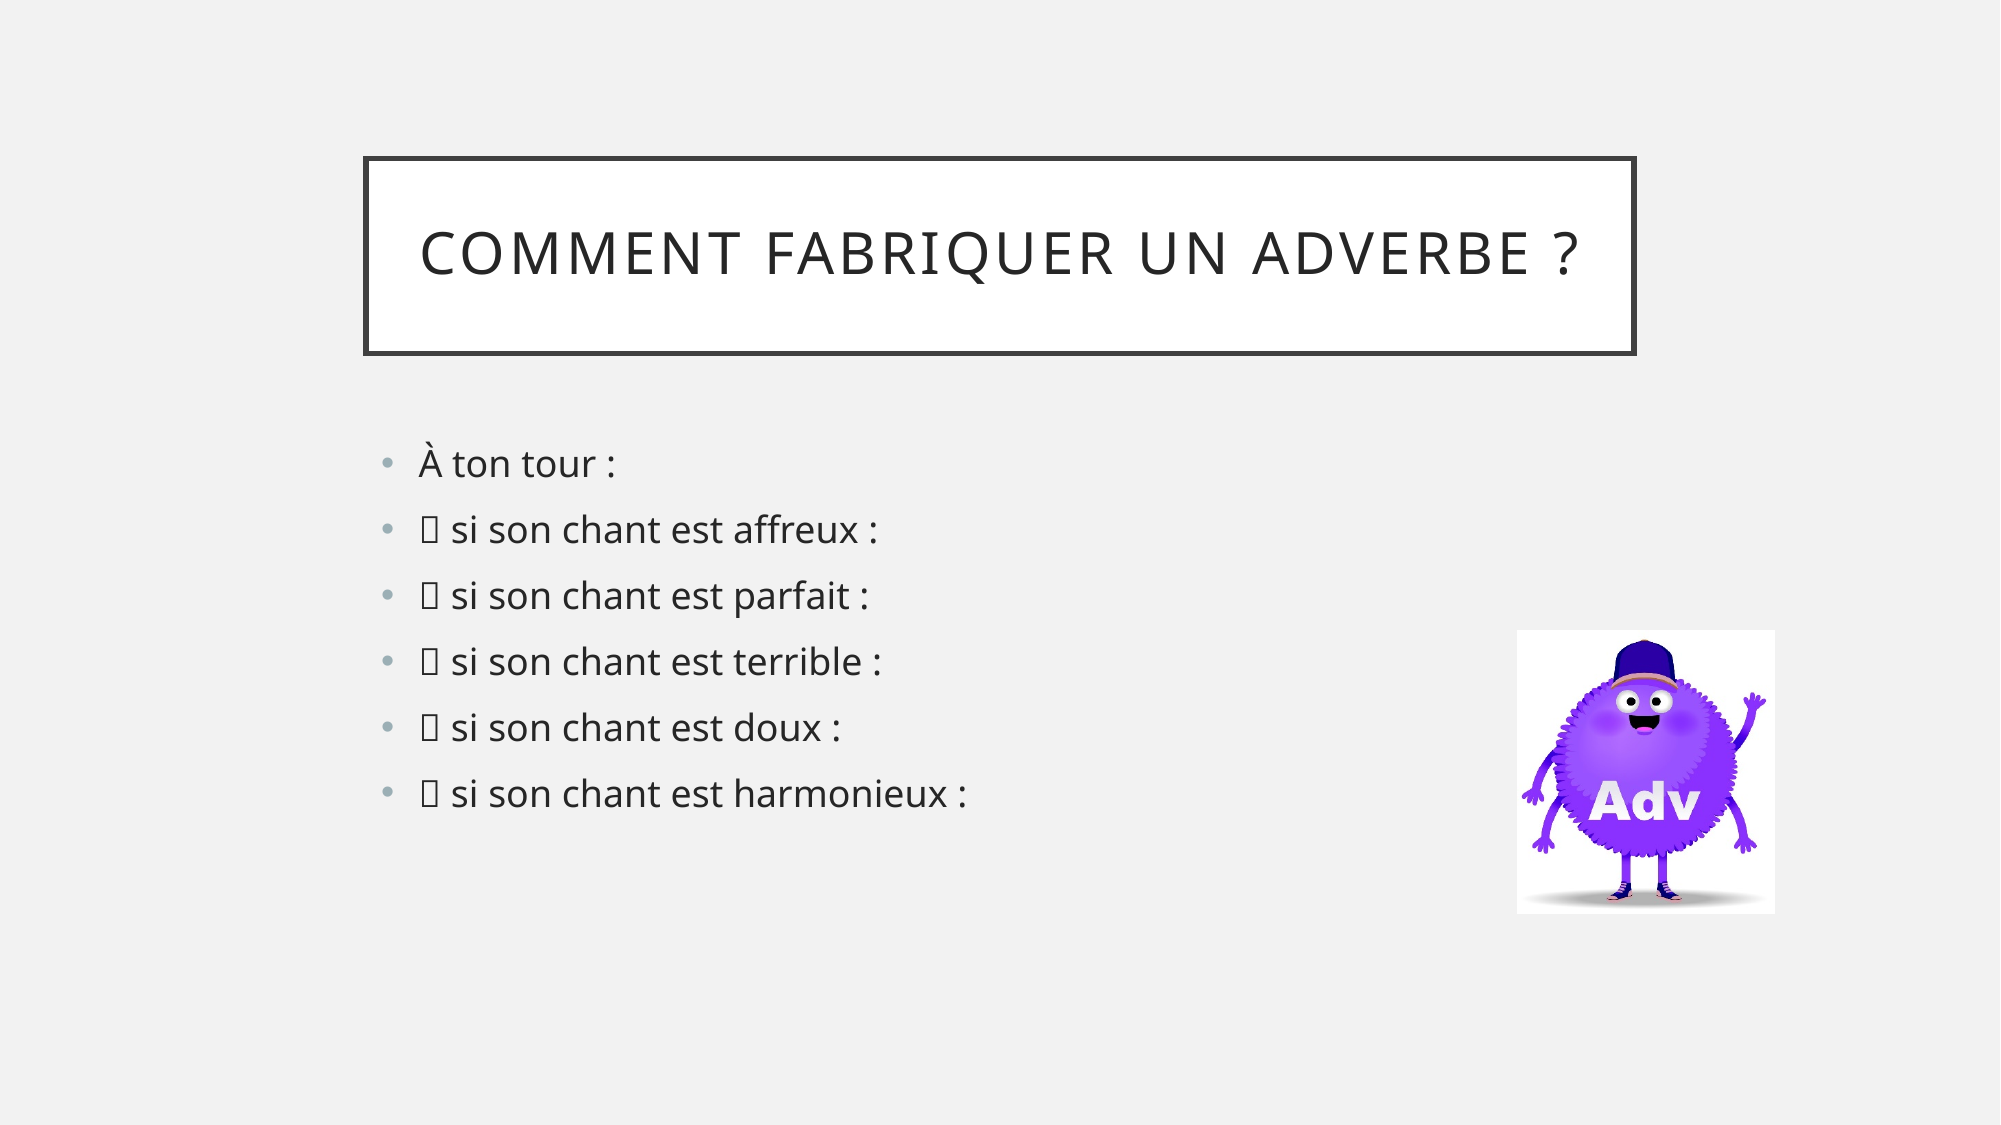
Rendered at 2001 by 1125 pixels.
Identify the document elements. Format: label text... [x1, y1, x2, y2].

picture [1517, 630, 1775, 914]
title Comment fabriquer un adverbe ? [363, 156, 1637, 356]
list À ton tour :  si son chant est affreux :  si son chant est parfait :  si son chant est terrible :  si son chant est doux :  si son chant est harmonieux : [366, 432, 1634, 942]
